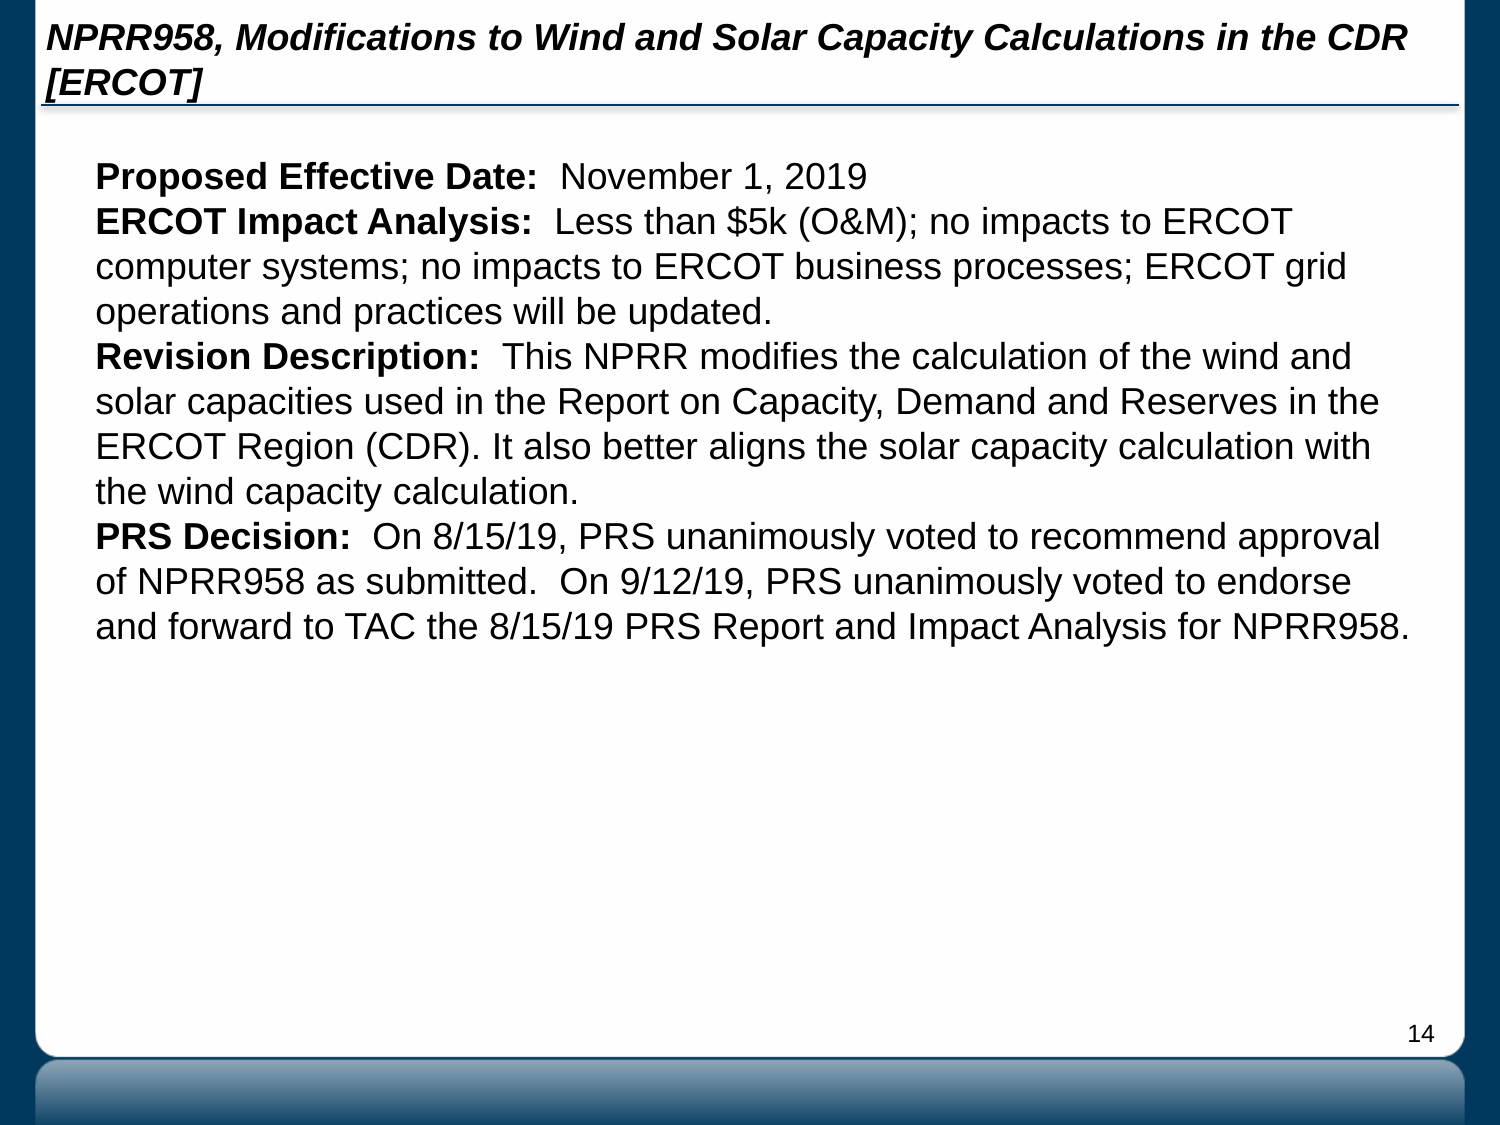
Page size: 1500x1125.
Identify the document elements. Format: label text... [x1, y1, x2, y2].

text_box Proposed Effective Date: November 1, 2019 ERCOT Impact Analysis: Less than $5k (O&M); no impacts to ERCOT computer systems; no impacts to ERCOT business processes; ERCOT grid operations and practices will be updated. Revision Description: This NPRR modifies the calculation of the wind and solar capacities used in the Report on Capacity, Demand and Reserves in the ERCOT Region (CDR). It also better aligns the solar capacity calculation with the wind capacity calculation. PRS Decision: On 8/15/19, PRS unanimously voted to recommend approval of NPRR958 as submitted. On 9/12/19, PRS unanimously voted to endorse and forward to TAC the 8/15/19 PRS Report and Impact Analysis for NPRR958. [80, 144, 1435, 654]
title NPRR958, Modifications to Wind and Solar Capacity Calculations in the CDR [ERCOT] [31, 20, 1464, 97]
picture [35, 0, 1465, 1125]
